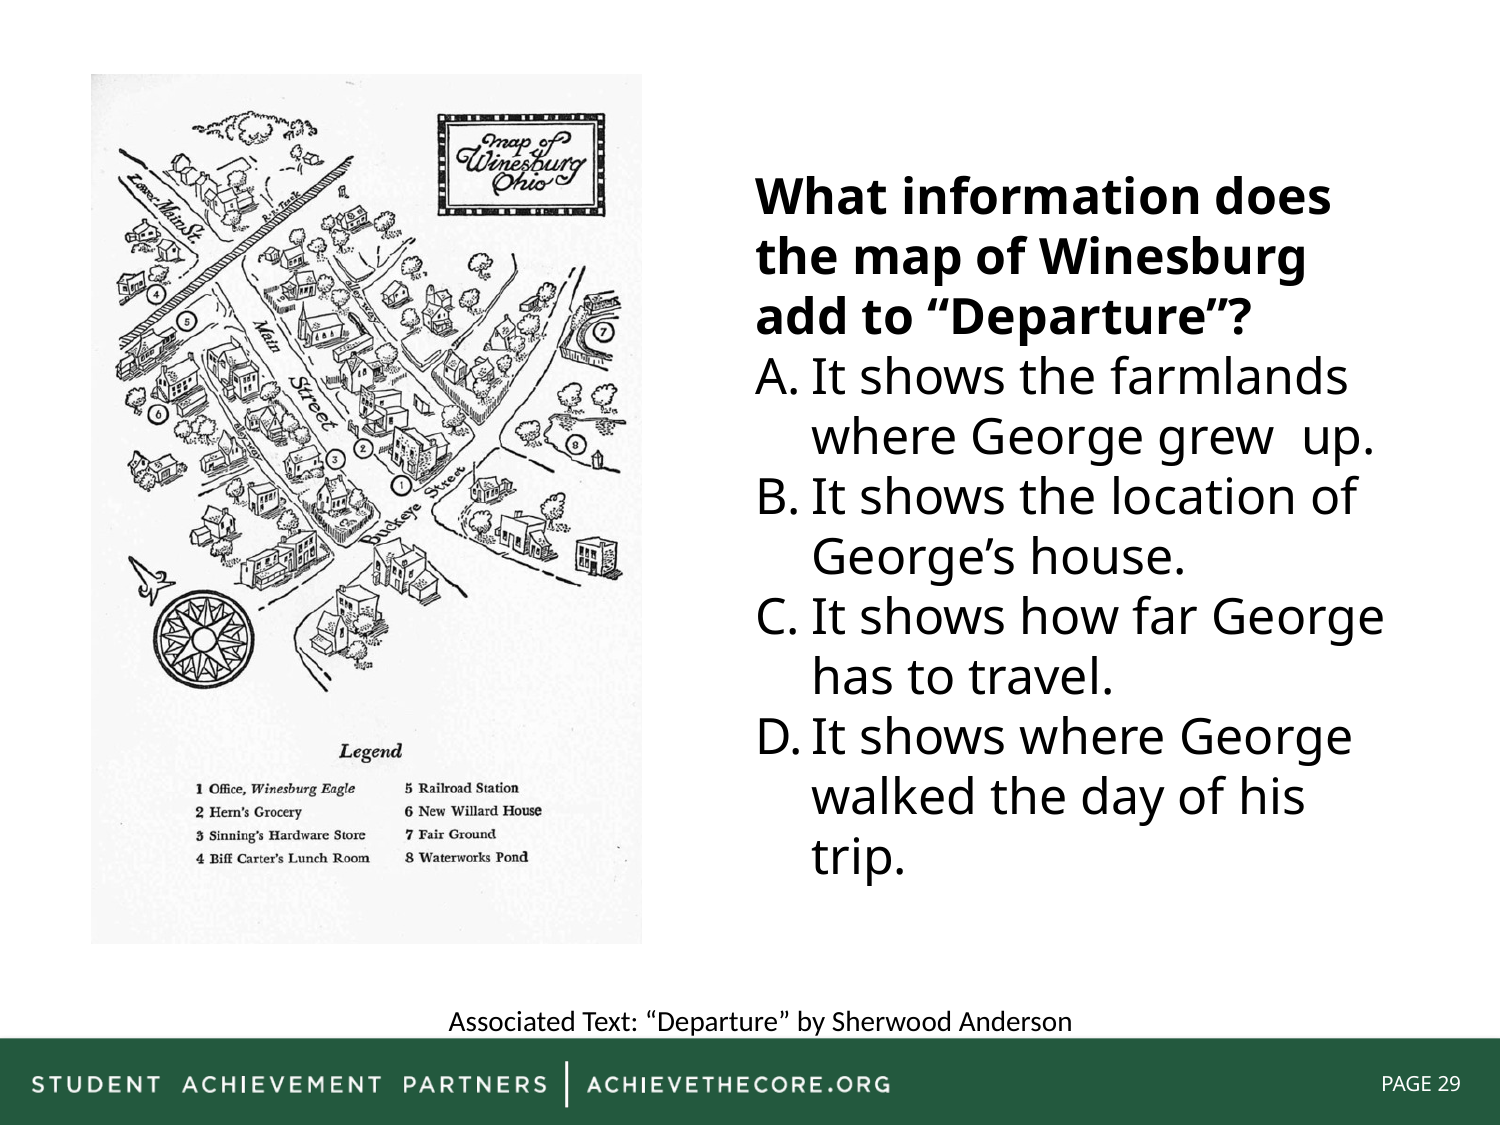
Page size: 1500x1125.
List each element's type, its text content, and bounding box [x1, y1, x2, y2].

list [91, 74, 642, 945]
text_box What information does the map of Winesburg add to “Departure”? It shows the farmlands where George grew up. It shows the location of George’s house. It shows how far George has to travel. It shows where George walked the day of his trip. [740, 156, 1430, 892]
text_box Associated Text: “Departure” by Sherwood Anderson [91, 994, 1430, 1045]
